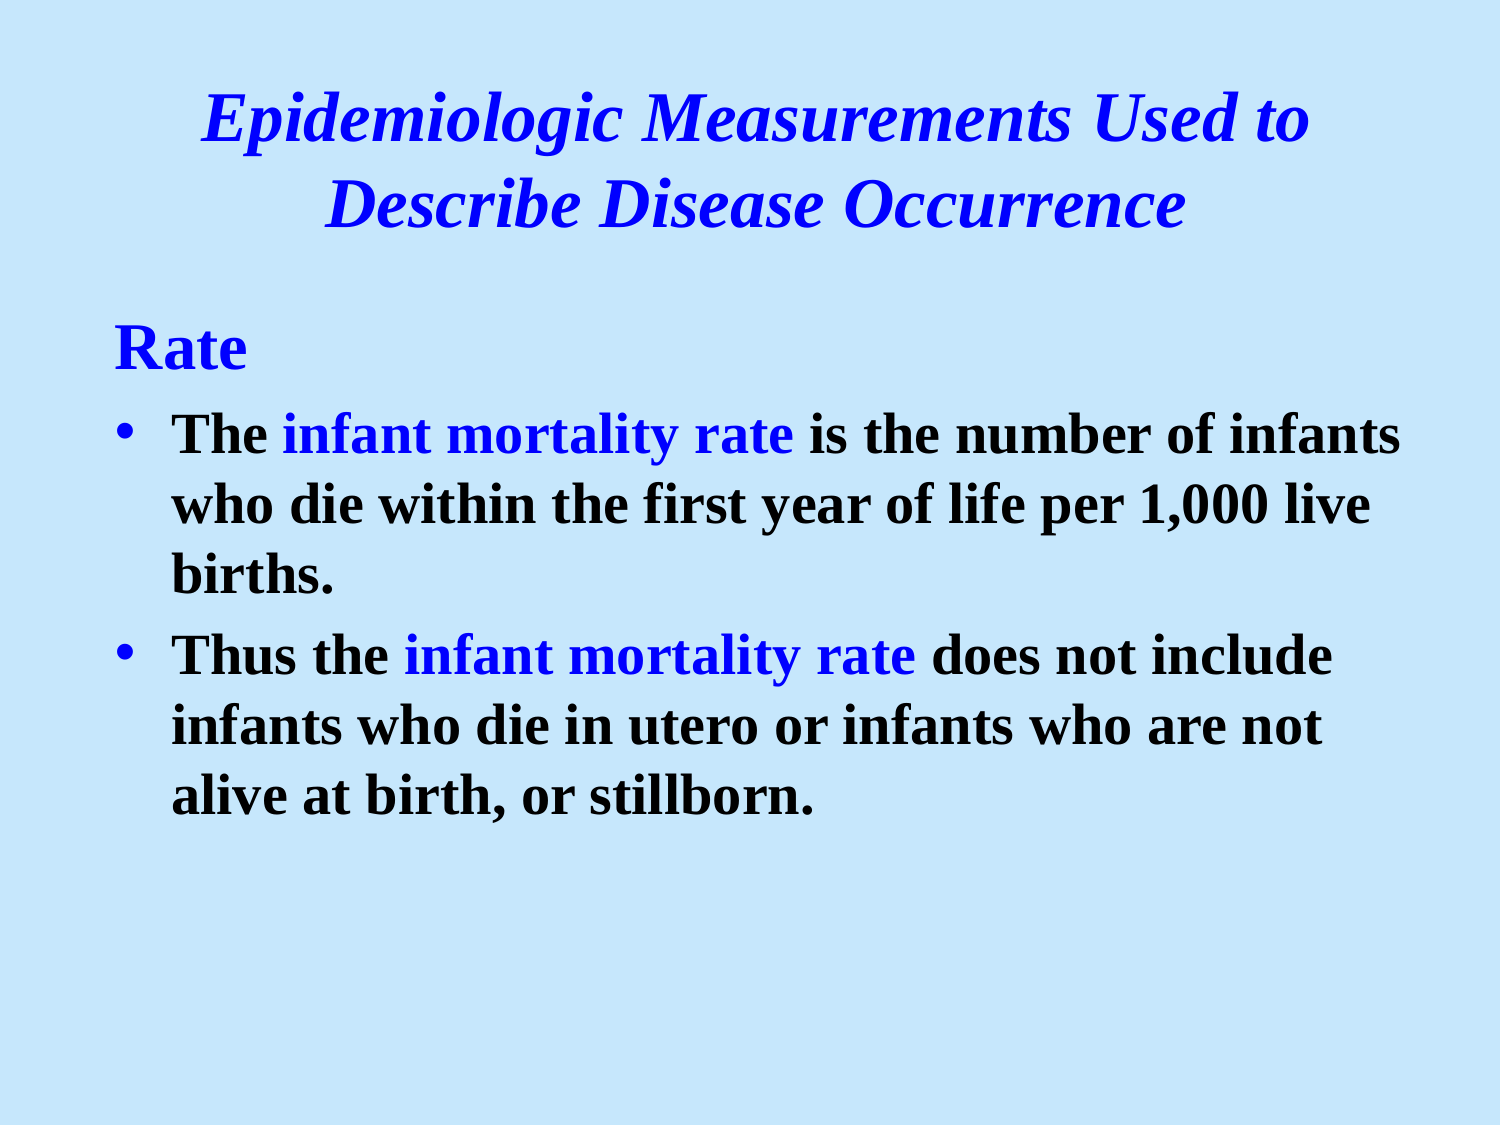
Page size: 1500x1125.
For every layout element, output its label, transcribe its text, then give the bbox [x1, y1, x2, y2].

title Epidemiologic Measurements Used to Describe Disease Occurrence [87, 62, 1425, 250]
list Rate The infant mortality rate is the number of infants who die within the first year of life per 1,000 live births. Thus the infant mortality rate does not include infants who die in utero or infants who are not alive at birth, or stillborn. [99, 295, 1438, 1013]
